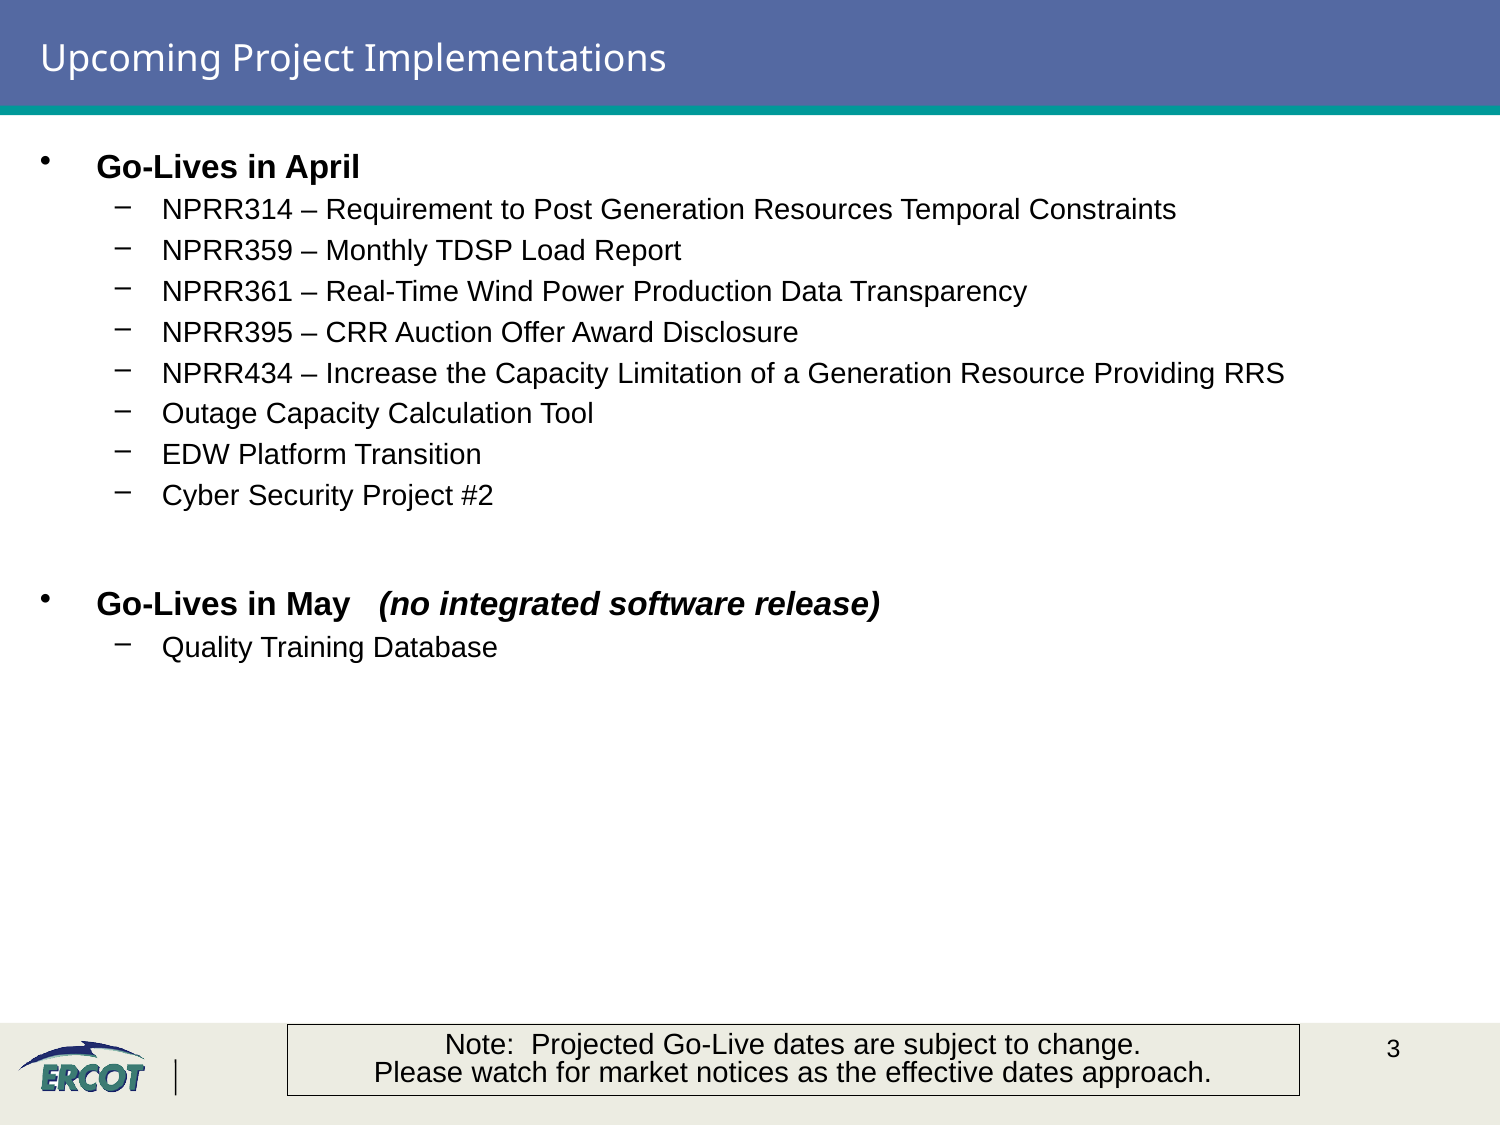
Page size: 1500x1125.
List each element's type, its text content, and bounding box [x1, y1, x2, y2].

picture [10, 1031, 151, 1111]
list Go-Lives in April NPRR314 – Requirement to Post Generation Resources Temporal Constraints NPRR359 – Monthly TDSP Load Report NPRR361 – Real-Time Wind Power Production Data Transparency NPRR395 – CRR Auction Offer Award Disclosure NPRR434 – Increase the Capacity Limitation of a Generation Resource Providing RRS Outage Capacity Calculation Tool EDW Platform Transition Cyber Security Project #2 Go-Lives in May (no integrated software release) Quality Training Database [24, 137, 1476, 988]
title Upcoming Project Implementations [24, 0, 1176, 113]
text_box Note: Projected Go-Live dates are subject to change. Please watch for market notices as the effective dates approach. [287, 1024, 1300, 1096]
